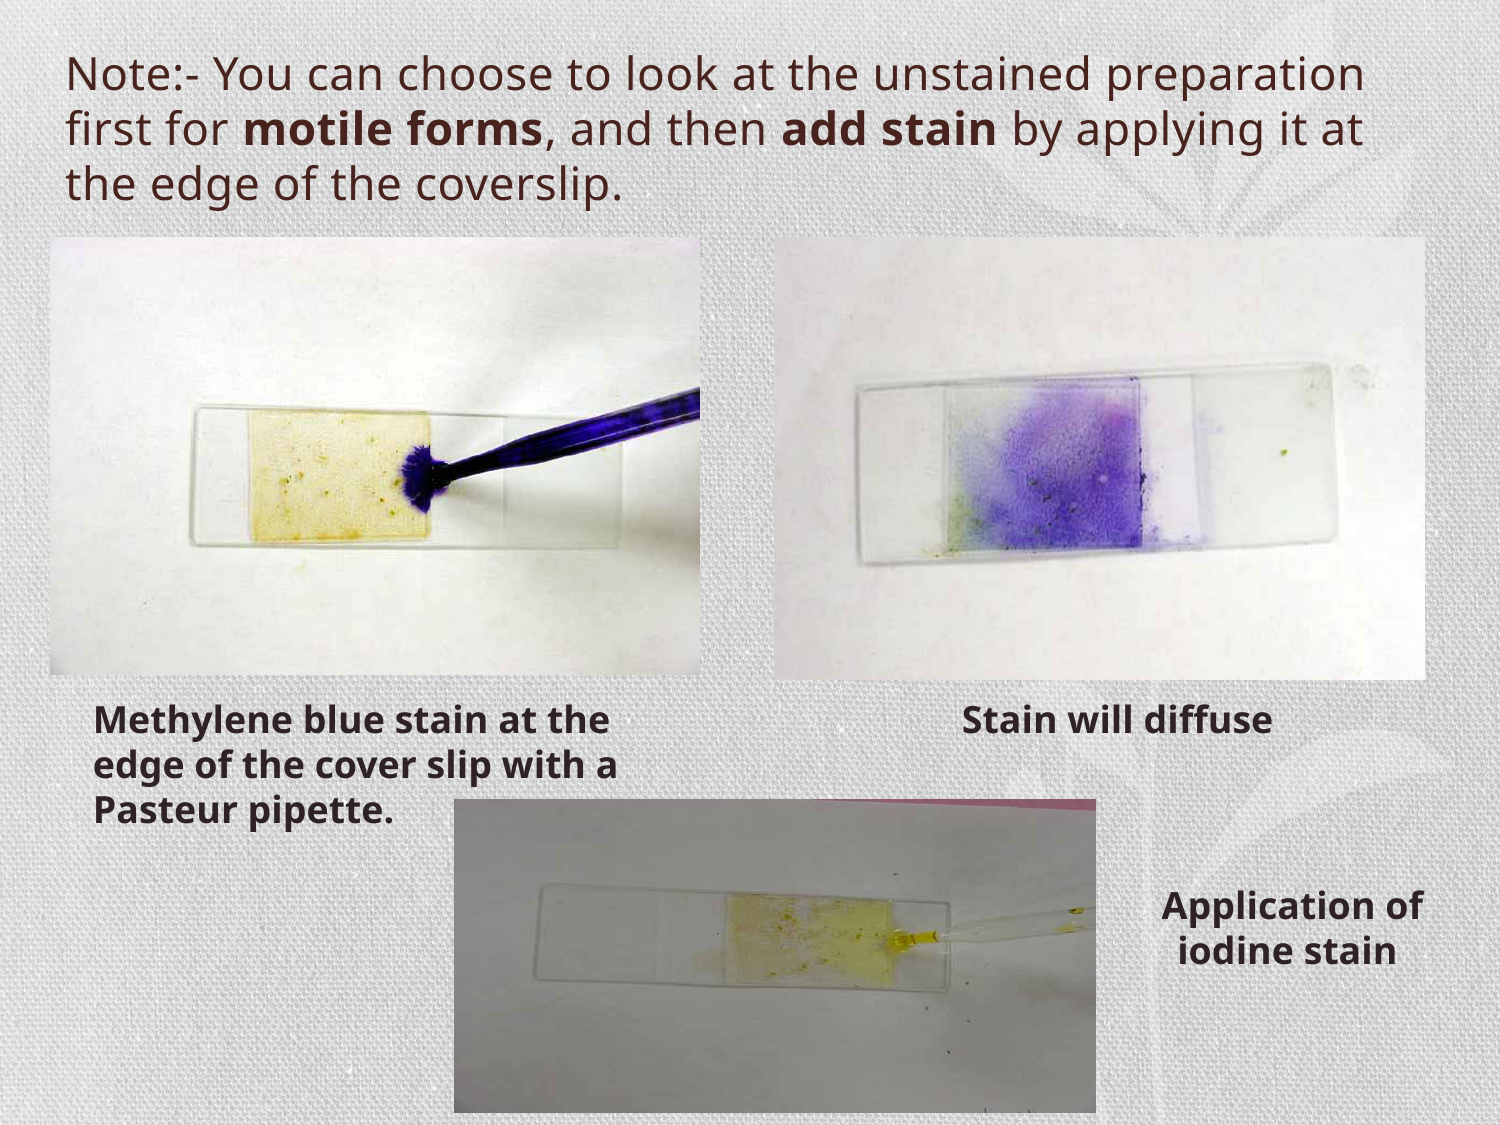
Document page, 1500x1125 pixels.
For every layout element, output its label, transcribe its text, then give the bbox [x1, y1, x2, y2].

picture [49, 237, 701, 676]
picture [454, 799, 1096, 1113]
text_box Methylene blue stain at the edge of the cover slip with a Pasteur pipette. [78, 689, 654, 839]
picture [774, 237, 1426, 680]
list Note:- You can choose to look at the unstained preparation first for motile forms, and then add stain by applying it at the edge of the coverslip. [50, 37, 1425, 1088]
text_box Application of iodine stain [1122, 874, 1463, 980]
text_box Stain will diffuse [916, 690, 1329, 749]
